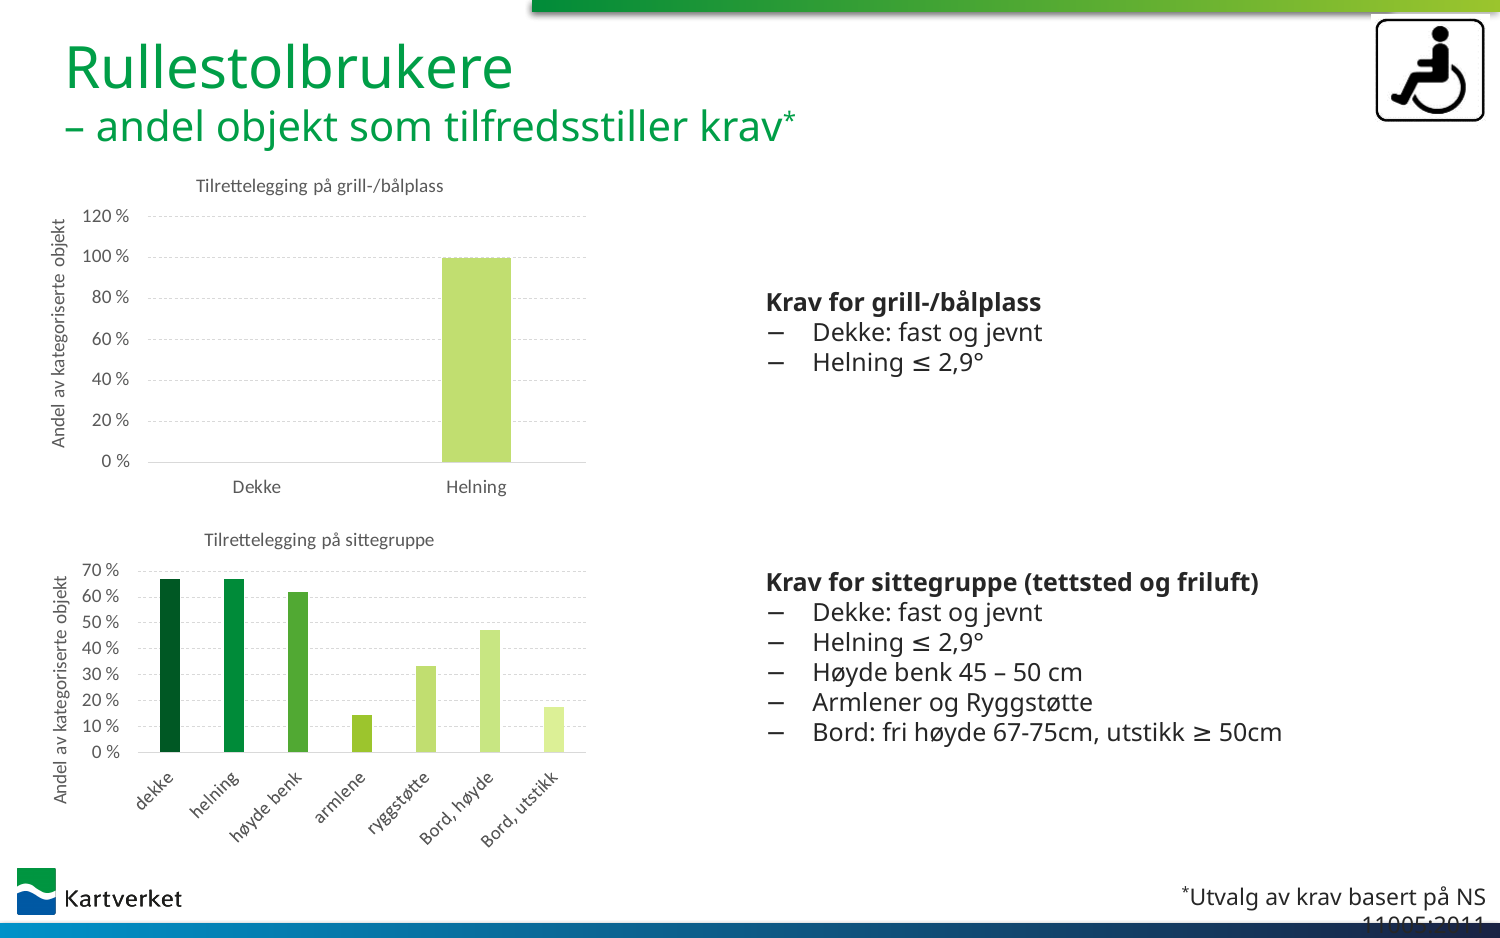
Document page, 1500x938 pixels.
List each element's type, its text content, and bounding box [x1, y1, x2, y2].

text_box Krav for sittegruppe (tettsted og friluft) Dekke: fast og jevnt Helning ≤ 2,9° Høyde benk 45 – 50 cm Armlener og Ryggstøtte Bord: fri høyde 67-75cm, utstikk ≥ 50cm [750, 559, 1500, 754]
text_box *Utvalg av krav basert på NS 11005:2011 [1068, 873, 1500, 938]
text_box Rullestolbrukere – andel objekt som tilfredsstiller krav* [49, 14, 1431, 158]
picture [41, 166, 597, 505]
picture [41, 520, 597, 859]
text_box Krav for grill-/bålplass Dekke: fast og jevnt Helning ≤ 2,9° [750, 279, 1452, 384]
picture [1371, 13, 1491, 127]
